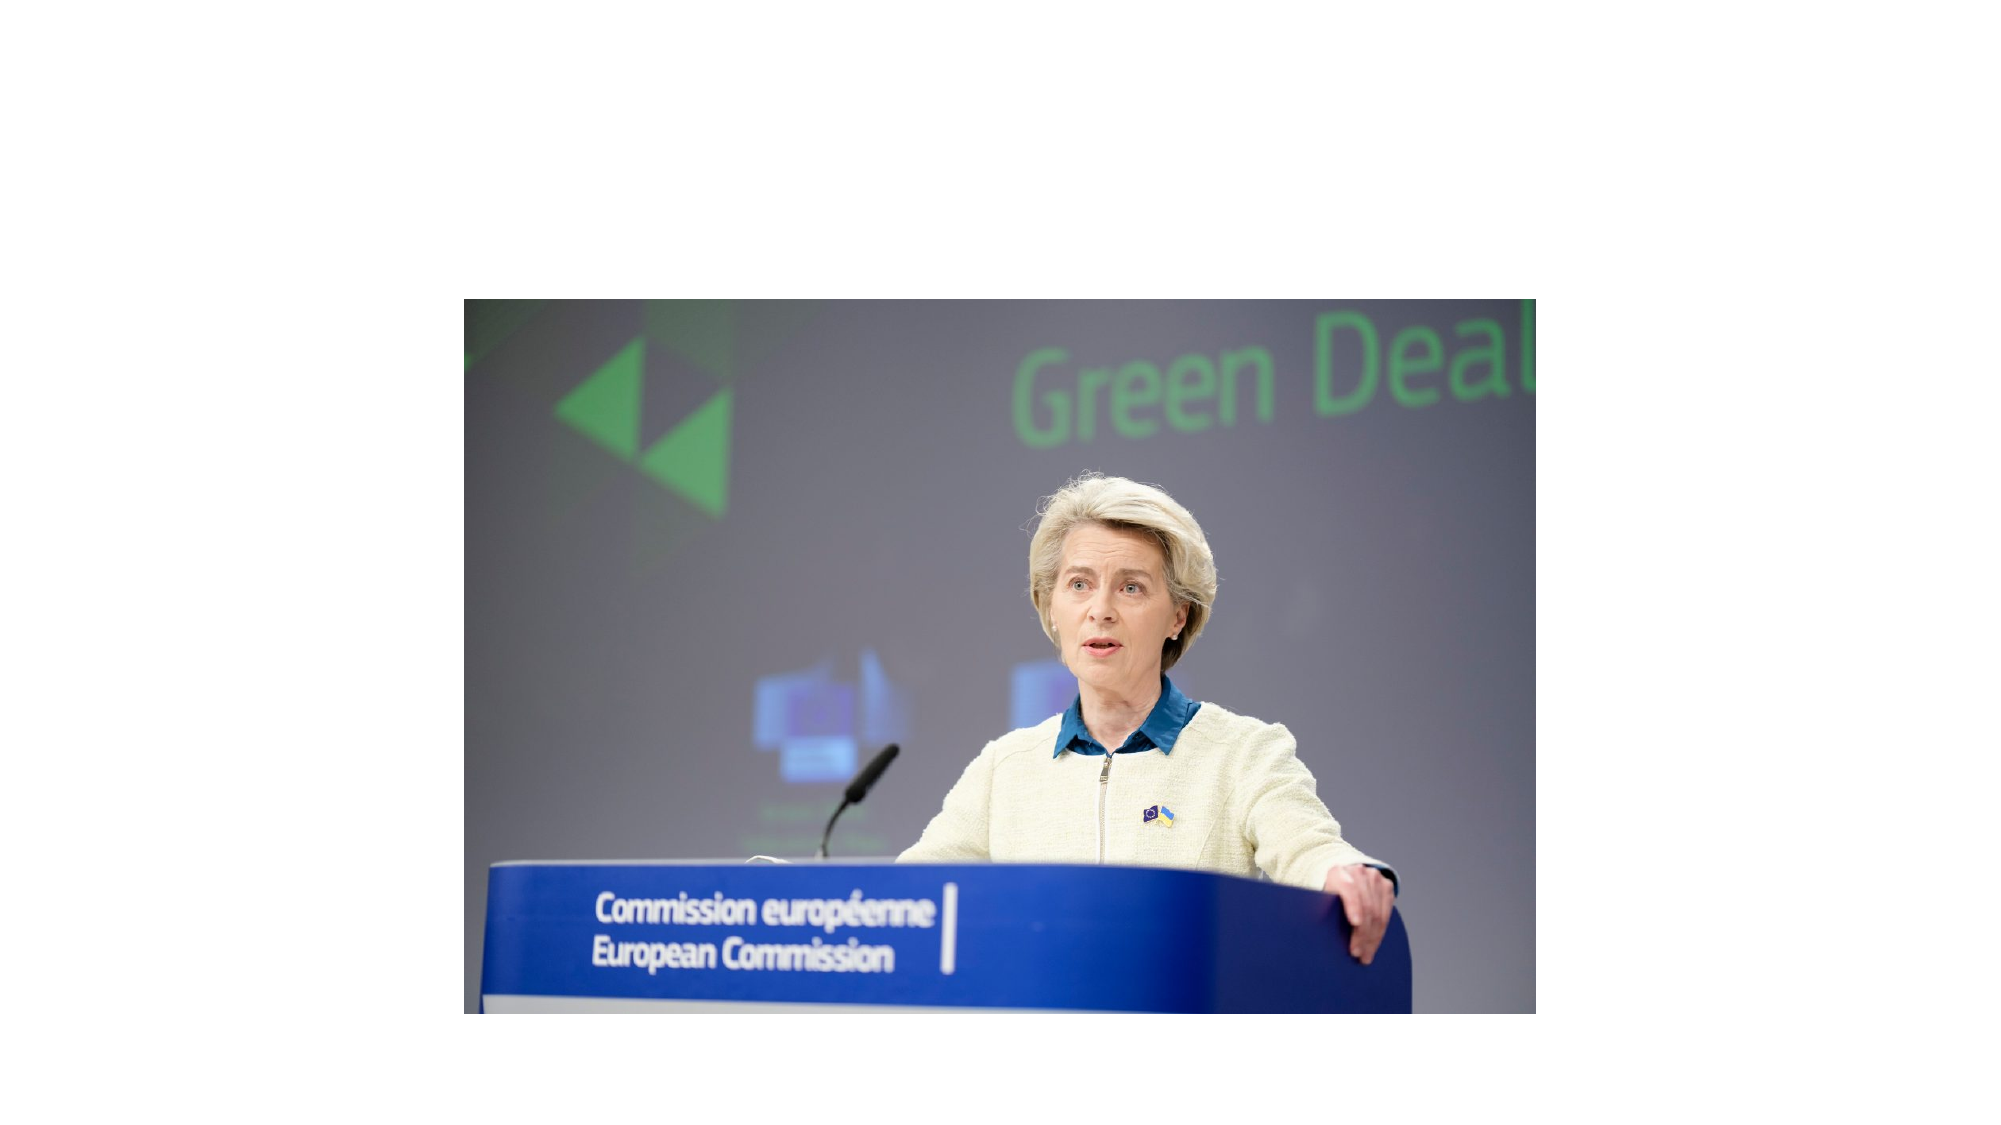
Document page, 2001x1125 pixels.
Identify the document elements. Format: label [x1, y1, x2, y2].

list [464, 298, 1536, 1014]
